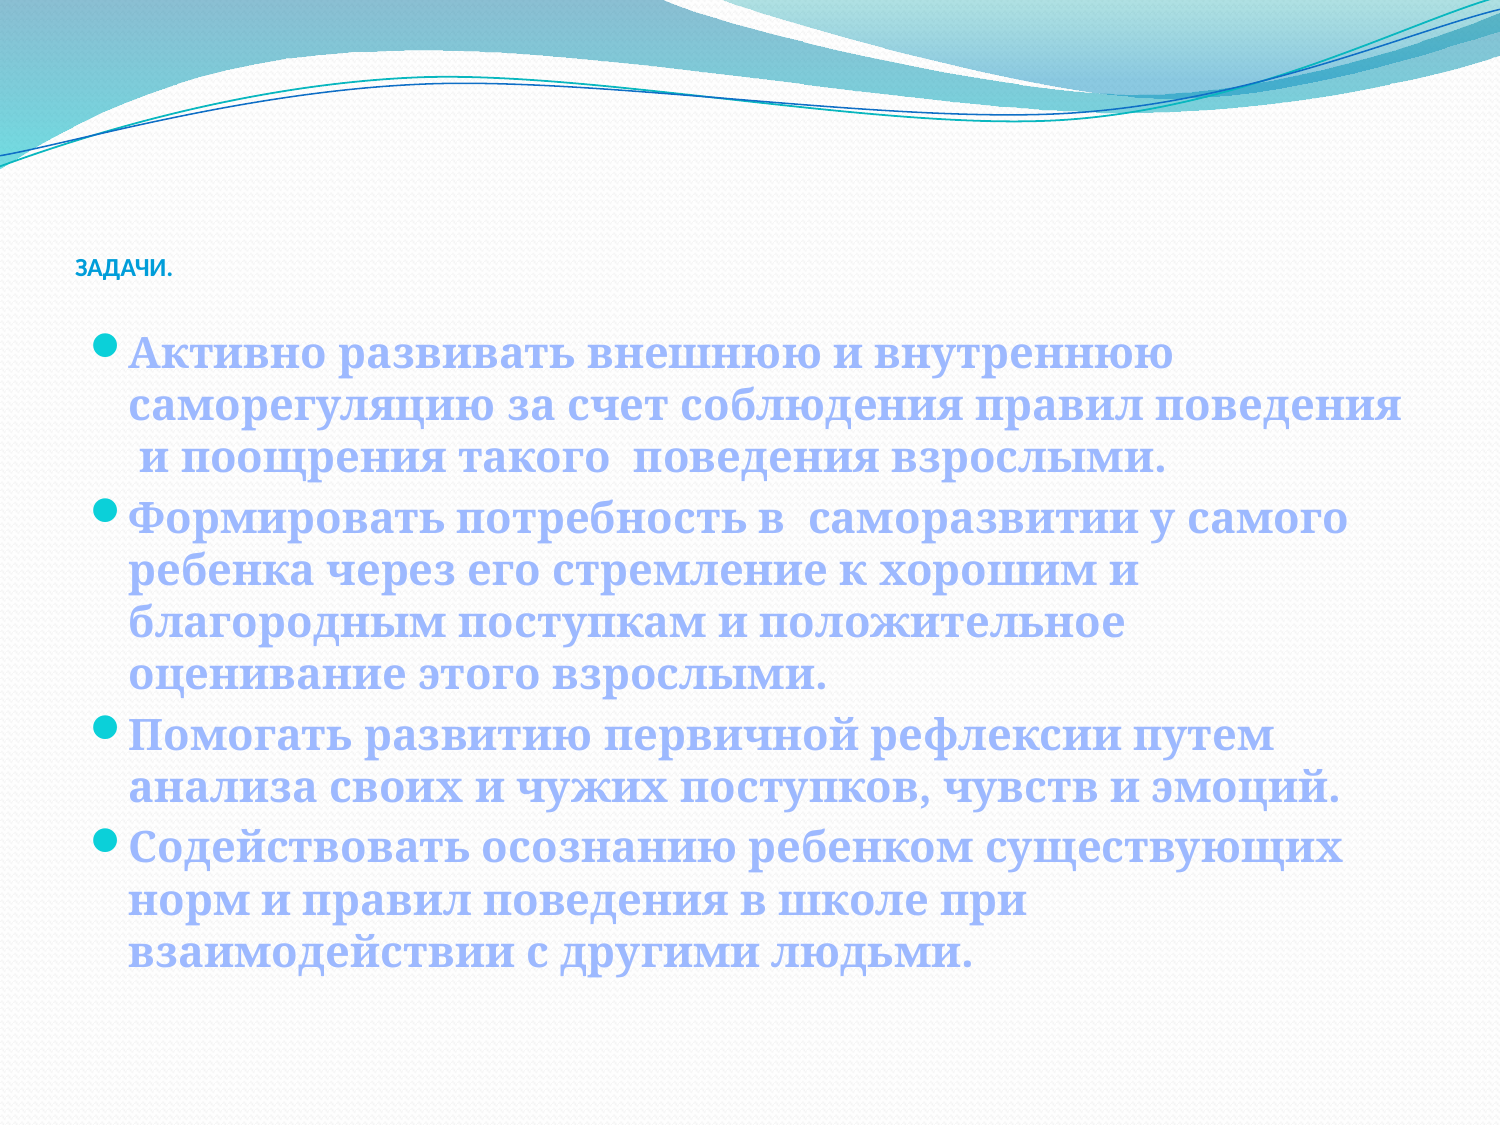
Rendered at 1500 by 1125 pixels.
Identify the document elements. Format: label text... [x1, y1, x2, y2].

list Активно развивать внешнюю и внутреннюю саморегуляцию за счет соблюдения правил поведения и поощрения такого поведения взрослыми. Формировать потребность в саморазвитии у самого ребенка через его стремление к хорошим и благородным поступкам и положительное оценивание этого взрослыми. Помогать развитию первичной рефлексии путем анализа своих и чужих поступков, чувств и эмоций. Содействовать осознанию ребенком существующих норм и правил поведения в школе при взаимодействии с другими людьми. [75, 317, 1425, 1038]
title ЗАДАЧИ. [75, 115, 1425, 282]
